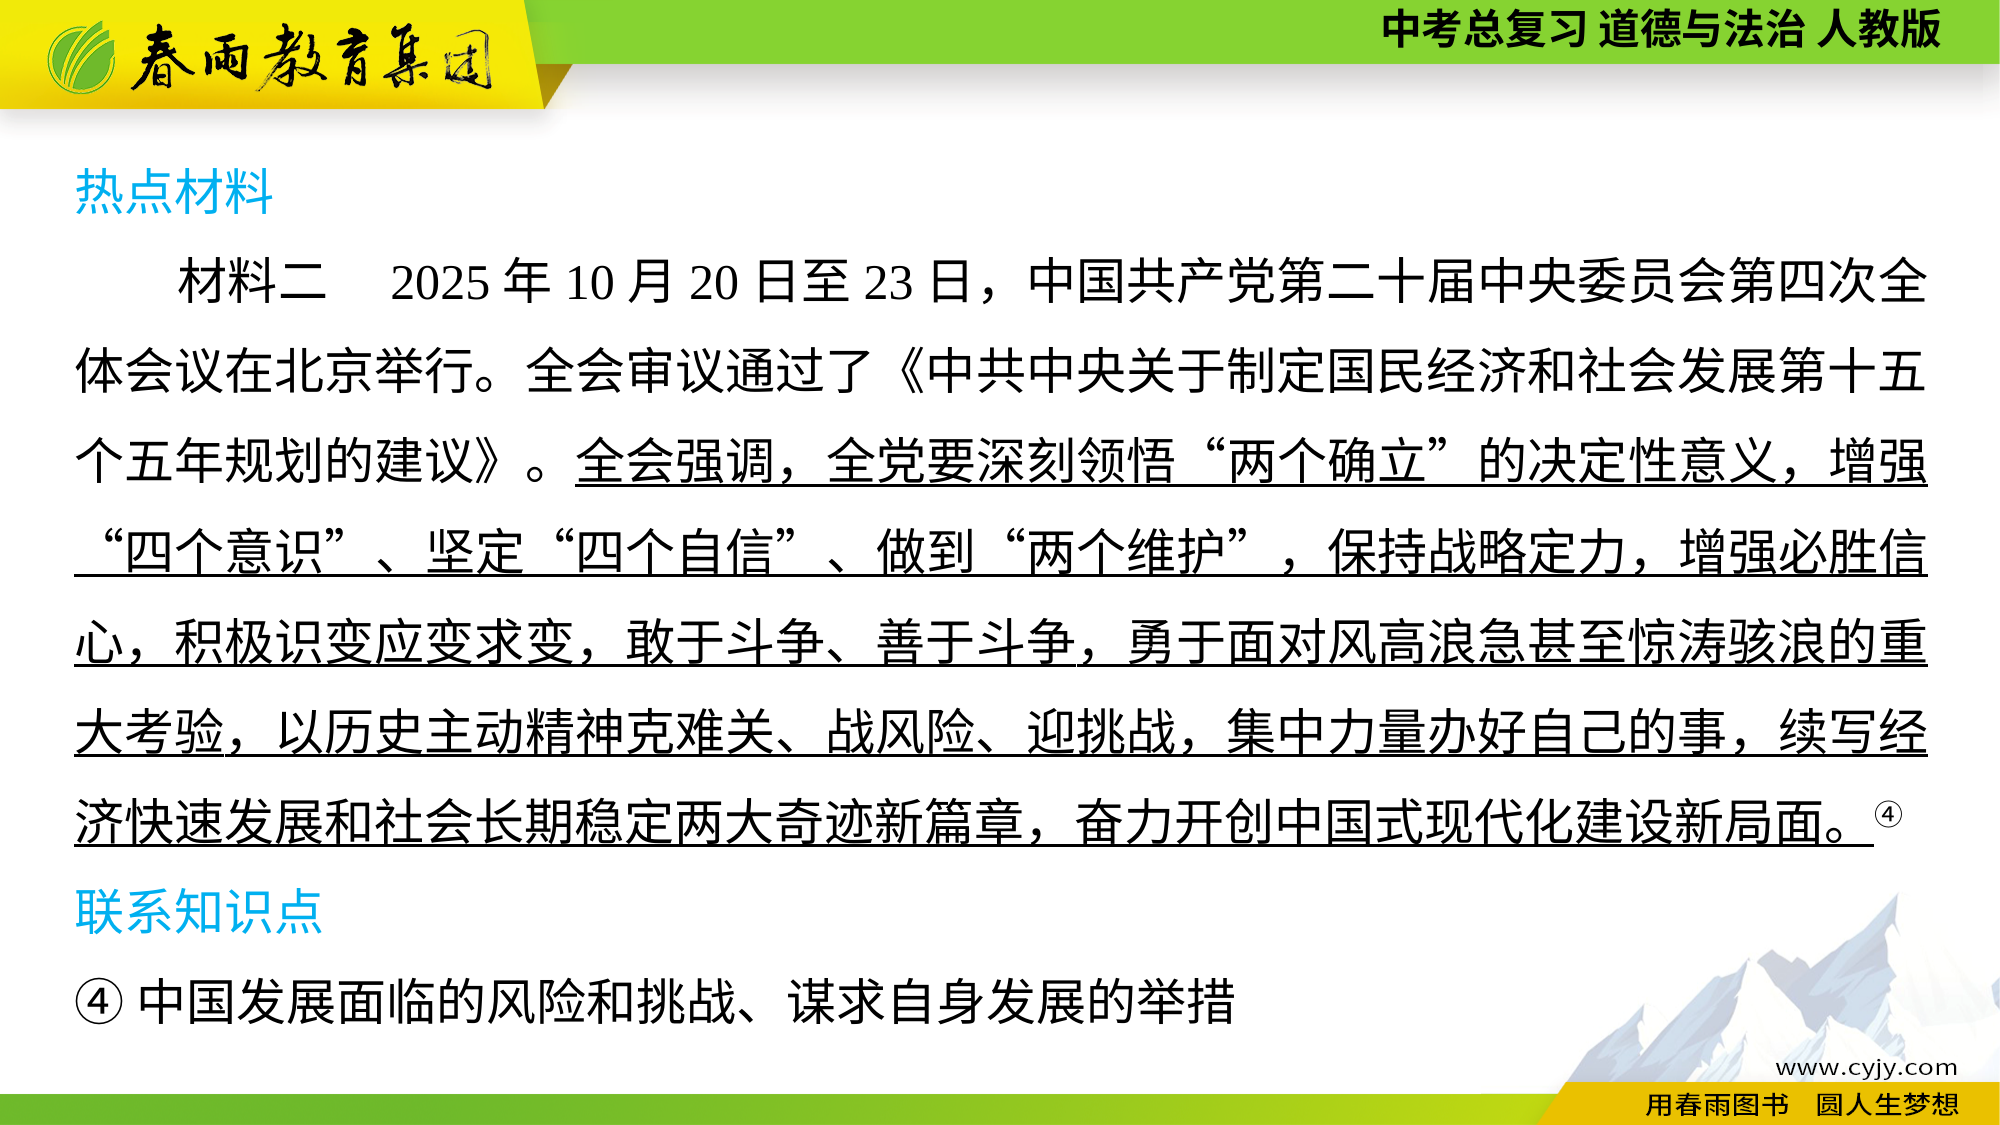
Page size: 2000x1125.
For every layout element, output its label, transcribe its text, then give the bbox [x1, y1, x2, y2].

picture [0, 0, 2000, 1125]
list 热点材料 材料二 2025年10月20日至23日，中国共产党第二十届中央委员会第四次全体会议在北京举行。全会审议通过了《中共中央关于制定国民经济和社会发展第十五个五年规划的建议》。全会强调，全党要深刻领悟“两个确立”的决定性意义，增强“四个意识”、坚定“四个自信”、做到“两个维护”，保持战略定力，增强必胜信心，积极识变应变求变，敢于斗争、善于斗争，勇于面对风高浪急甚至惊涛骇浪的重大考验，以历史主动精神克难关、战风险、迎挑战，集中力量办好自己的事，续写经济快速发展和社会长期稳定两大奇迹新篇章，奋力开创中国式现代化建设新局面。④ 联系知识点 ④中国发展面临的风险和挑战、谋求自身发展的举措 [59, 122, 1944, 1047]
